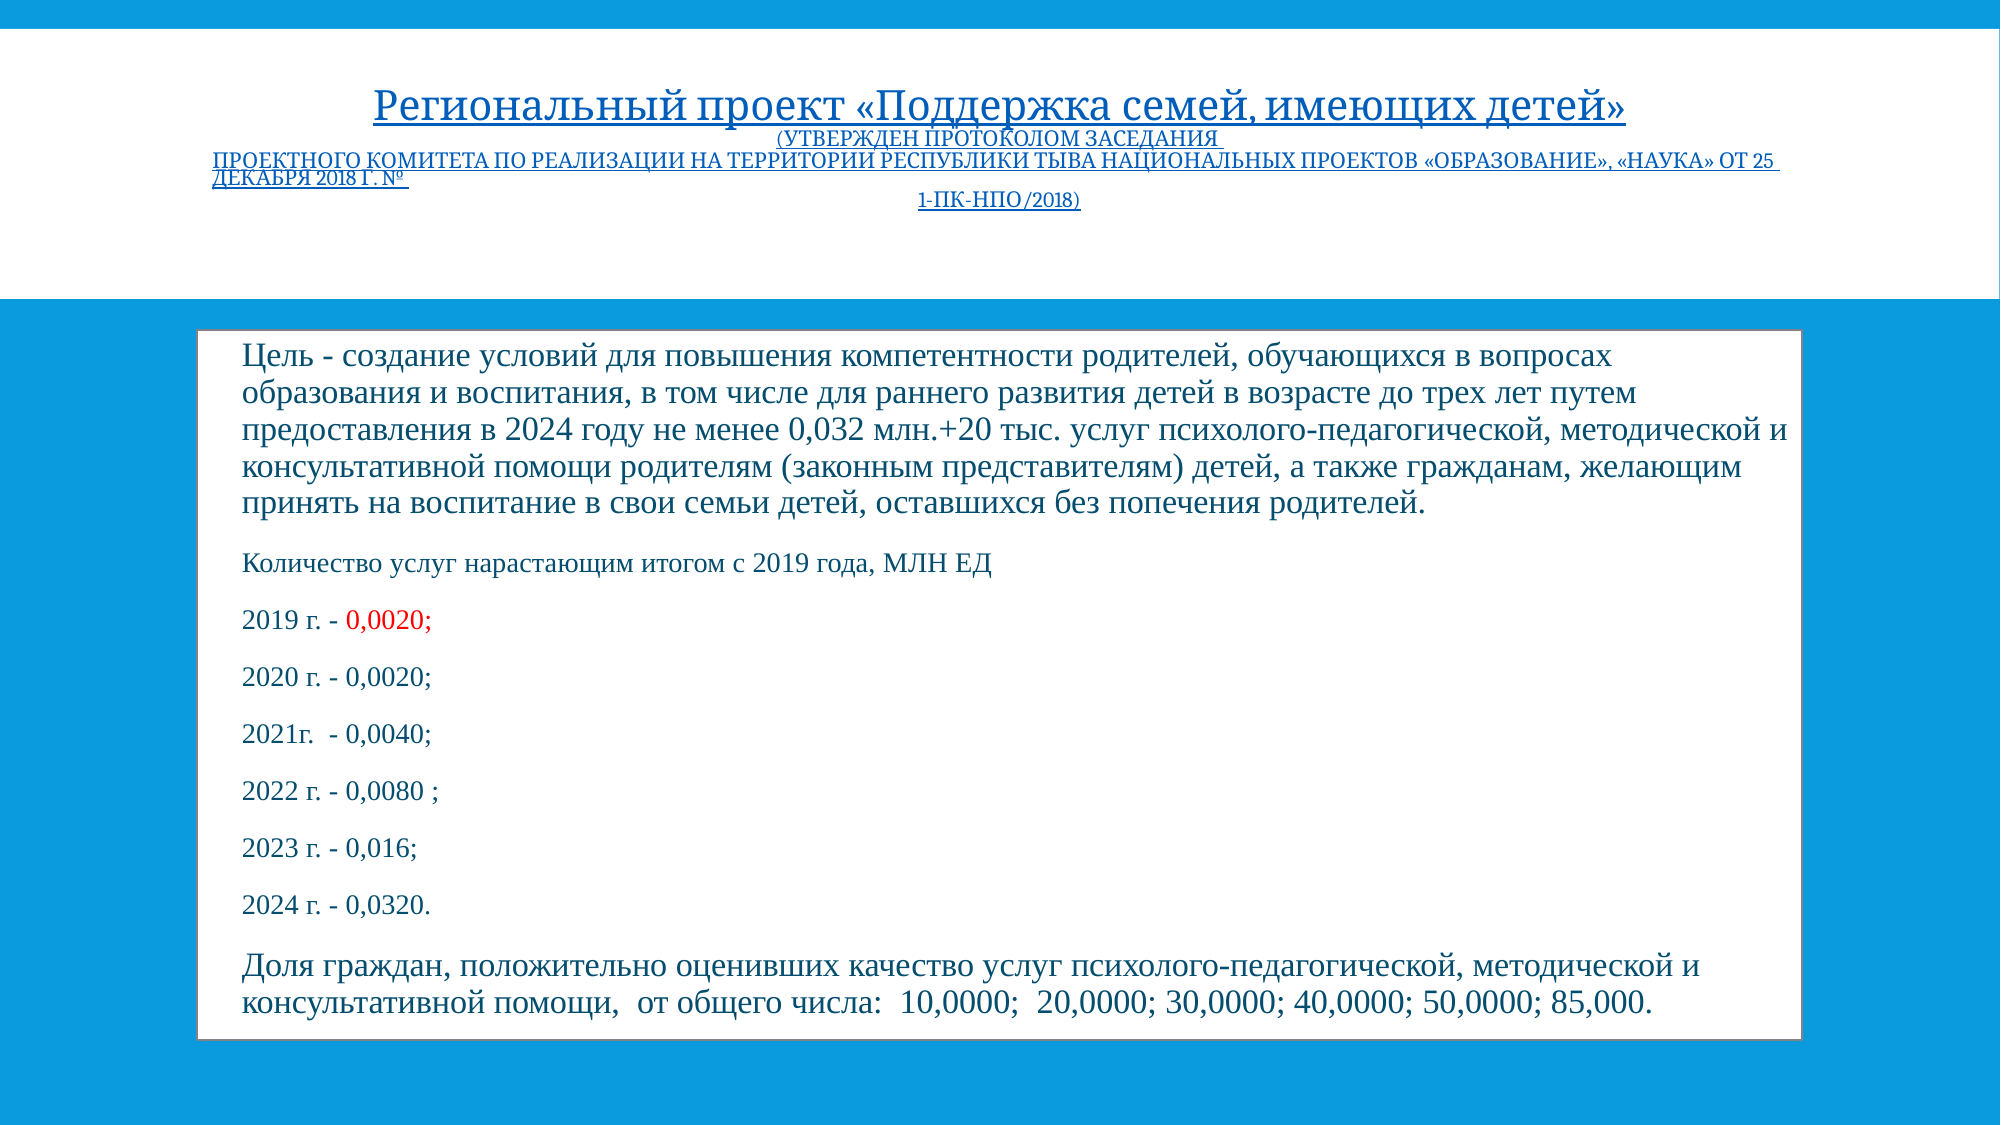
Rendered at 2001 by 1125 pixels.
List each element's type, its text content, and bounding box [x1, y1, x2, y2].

title Региональный проект «Поддержка семей, имеющих детей» (утвержден протоколом заседания Проектного комитета по реализации на территории Республики Тыва национальных проектов «Образование», «Наука» от 25 декабря 2018 г. № 1-ПК-НПО/2018) [197, 46, 1803, 295]
list Цель - создание условий для повышения компетентности родителей, обучающихся в вопросах образования и воспитания, в том числе для раннего развития детей в возрасте до трех лет путем предоставления в 2024 году не менее 0,032 млн.+20 тыс. услуг психолого-педагогической, методической и консультативной помощи родителям (законным представителям) детей, а также гражданам, желающим принять на воспитание в свои семьи детей, оставшихся без попечения родителей. Количество услуг нарастающим итогом с 2019 года, МЛН ЕД 2019 г. - 0,0020; 2020 г. - 0,0020; 2021г. - 0,0040; 2022 г. - 0,0080 ; 2023 г. - 0,016; 2024 г. - 0,0320. Доля граждан, положительно оценивших качество услуг психолого-педагогической, методической и консультативной помощи, от общего числа: 10,0000; 20,0000; 30,0000; 40,0000; 50,0000; 85,000. [196, 329, 1803, 1041]
